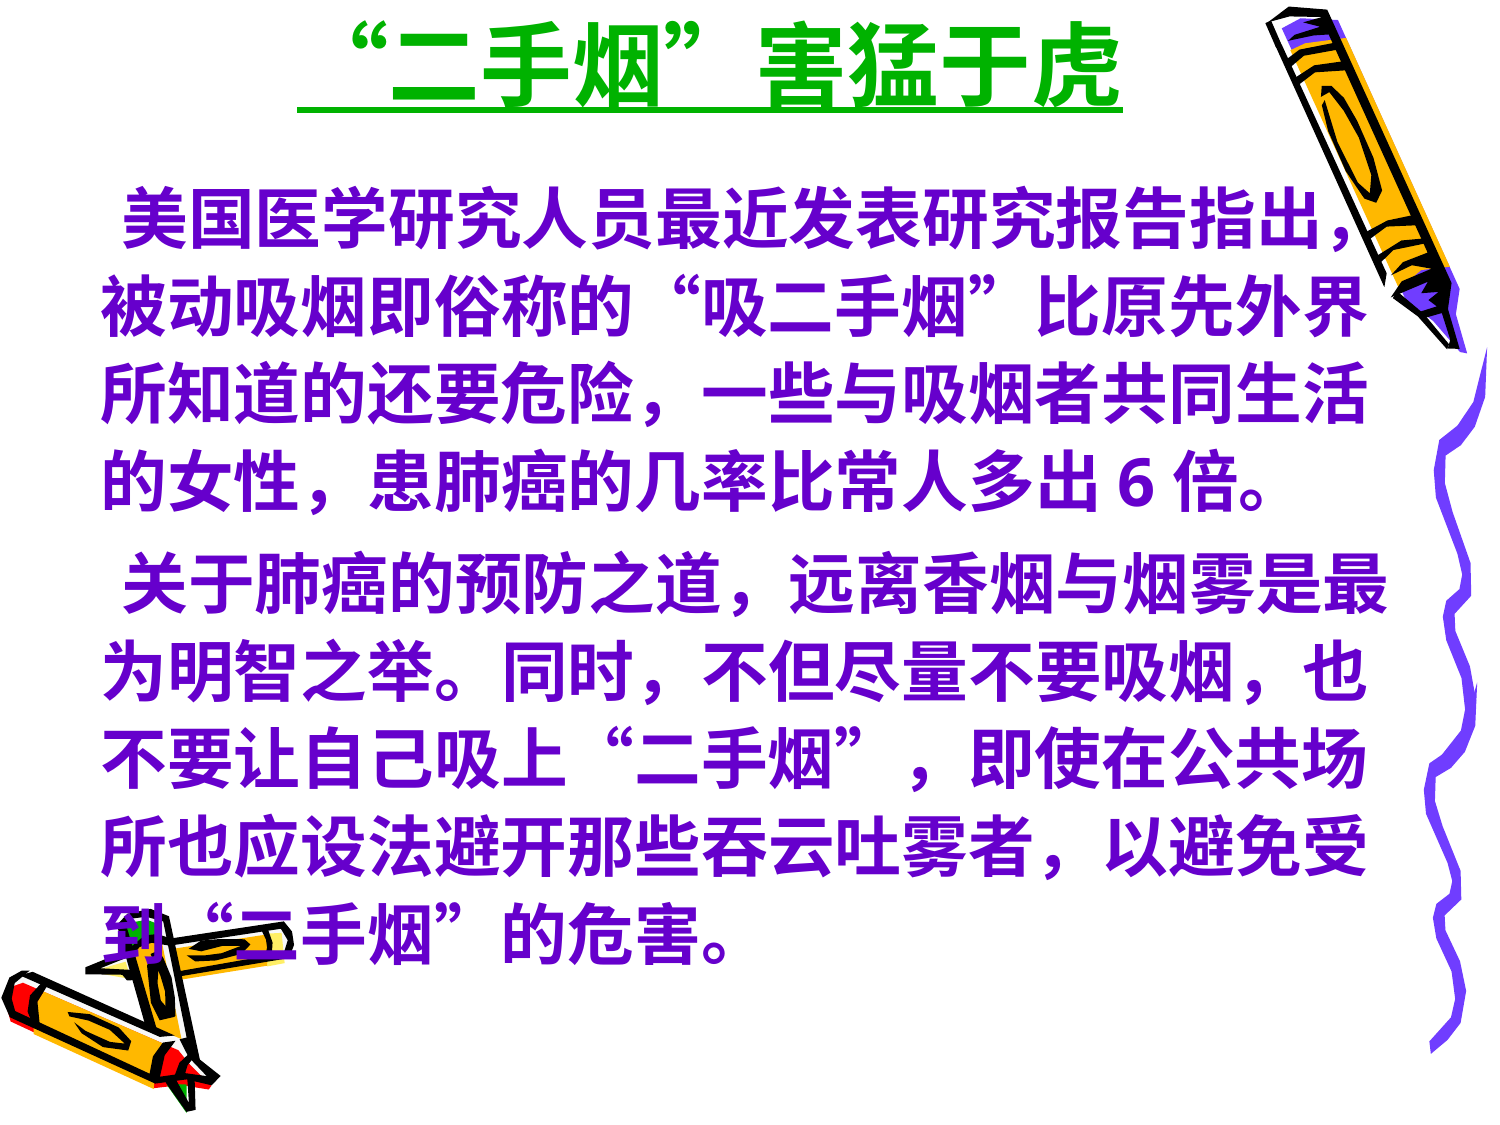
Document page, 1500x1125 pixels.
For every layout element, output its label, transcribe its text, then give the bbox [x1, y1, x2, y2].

list 美国医学研究人员最近发表研究报告指出，被动吸烟即俗称的“吸二手烟”比原先外界所知道的还要危险，一些与吸烟者共同生活的女性，患肺癌的几率比常人多出6倍。 关于肺癌的预防之道，远离香烟与烟雾是最为明智之举。同时，不但尽量不要吸烟，也不要让自己吸上“二手烟”，即使在公共场所也应设法避开那些吞云吐雾者，以避免受到“二手烟”的危害。 [29, 160, 1436, 988]
title “二手烟”害猛于虎 [241, 0, 1178, 150]
